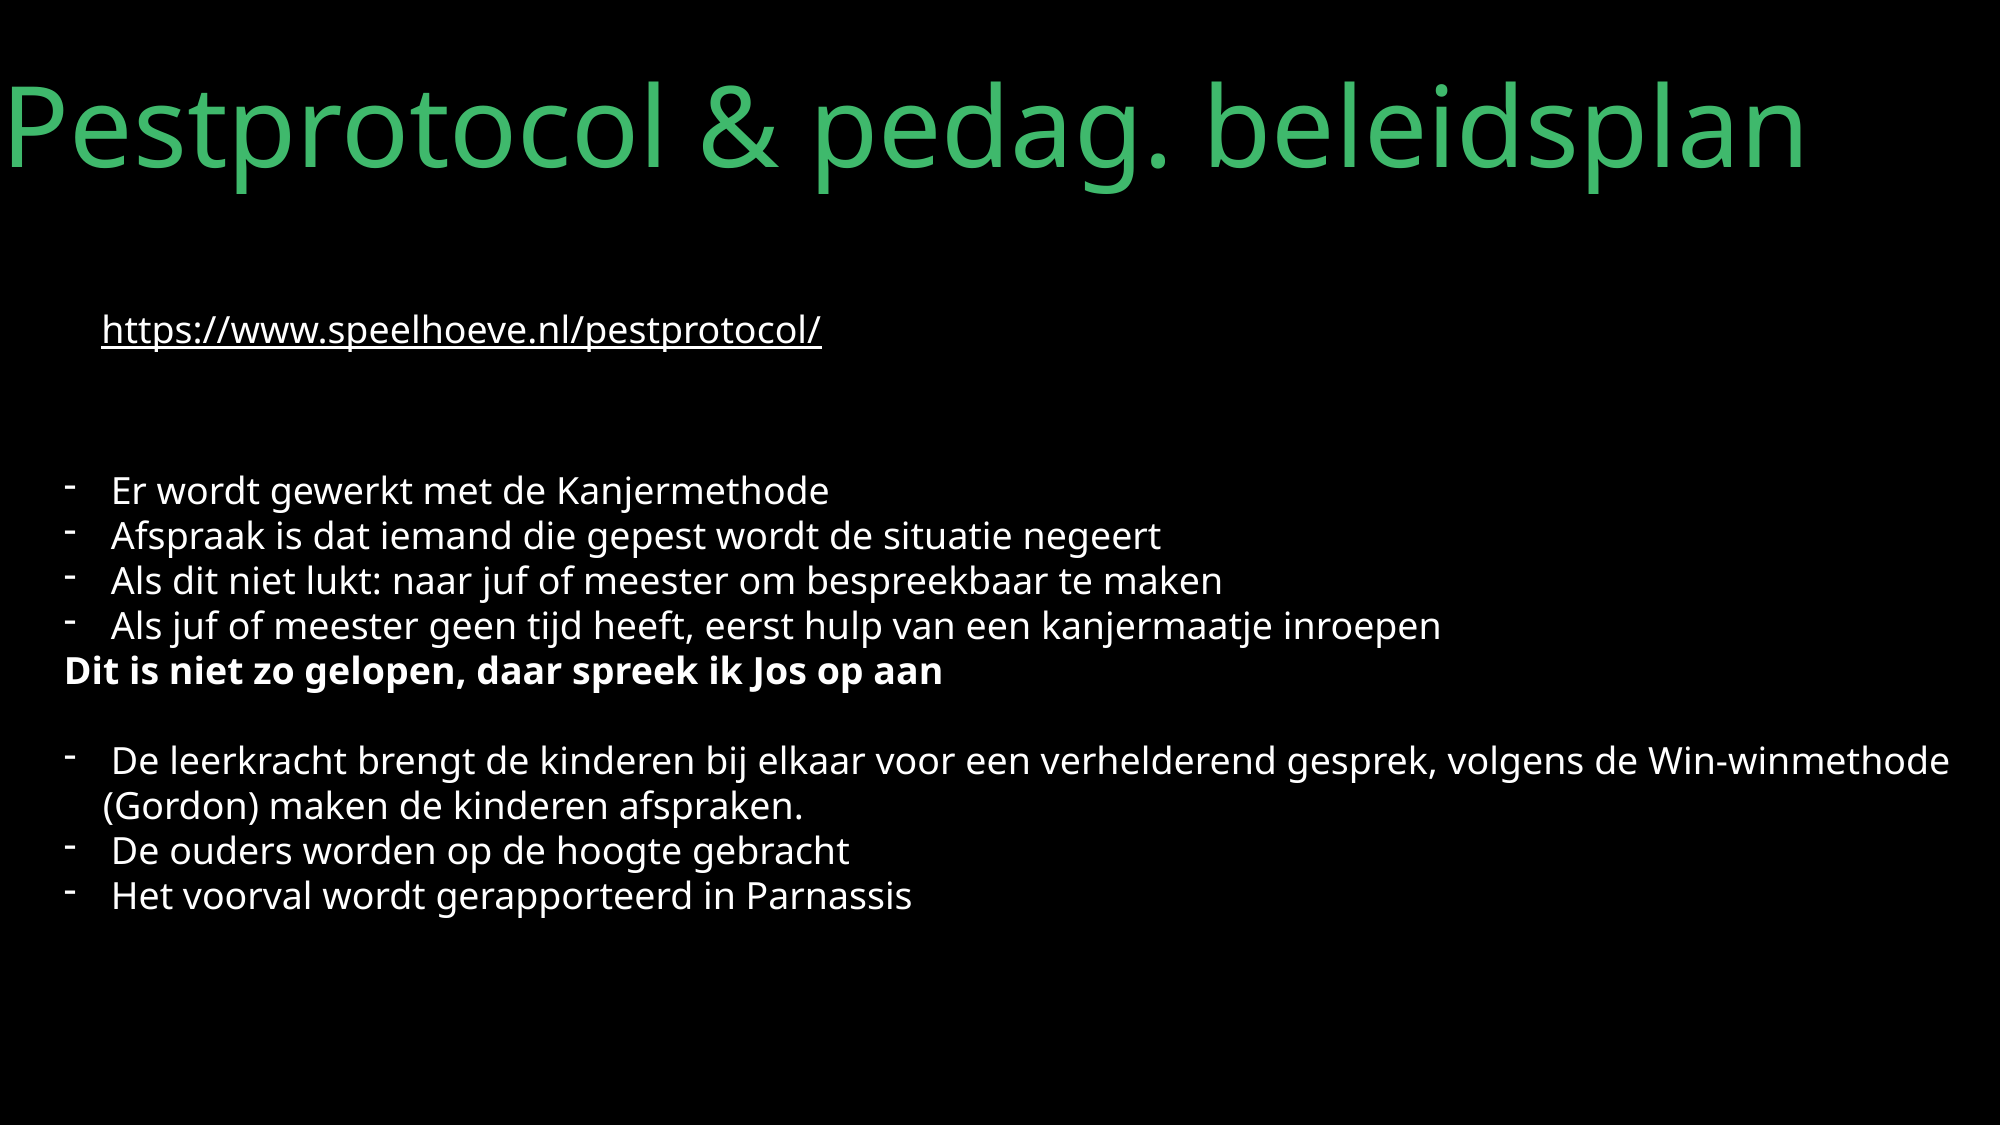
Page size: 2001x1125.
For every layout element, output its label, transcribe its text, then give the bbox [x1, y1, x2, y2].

text_box Pestprotocol & pedag. beleidsplan [0, 47, 1827, 198]
text_box https://www.speelhoeve.nl/pestprotocol/ [86, 298, 837, 410]
text_box Er wordt gewerkt met de Kanjermethode Afspraak is dat iemand die gepest wordt de situatie negeert Als dit niet lukt: naar juf of meester om bespreekbaar te maken Als juf of meester geen tijd heeft, eerst hulp van een kanjermaatje inroepen Dit is niet zo gelopen, daar spreek ik Jos op aan De leerkracht brengt de kinderen bij elkaar voor een verhelderend gesprek, volgens de Win-winmethode (Gordon) maken de kinderen afspraken. De ouders worden op de hoogte gebracht Het voorval wordt gerapporteerd in Parnassis [49, 459, 1968, 925]
